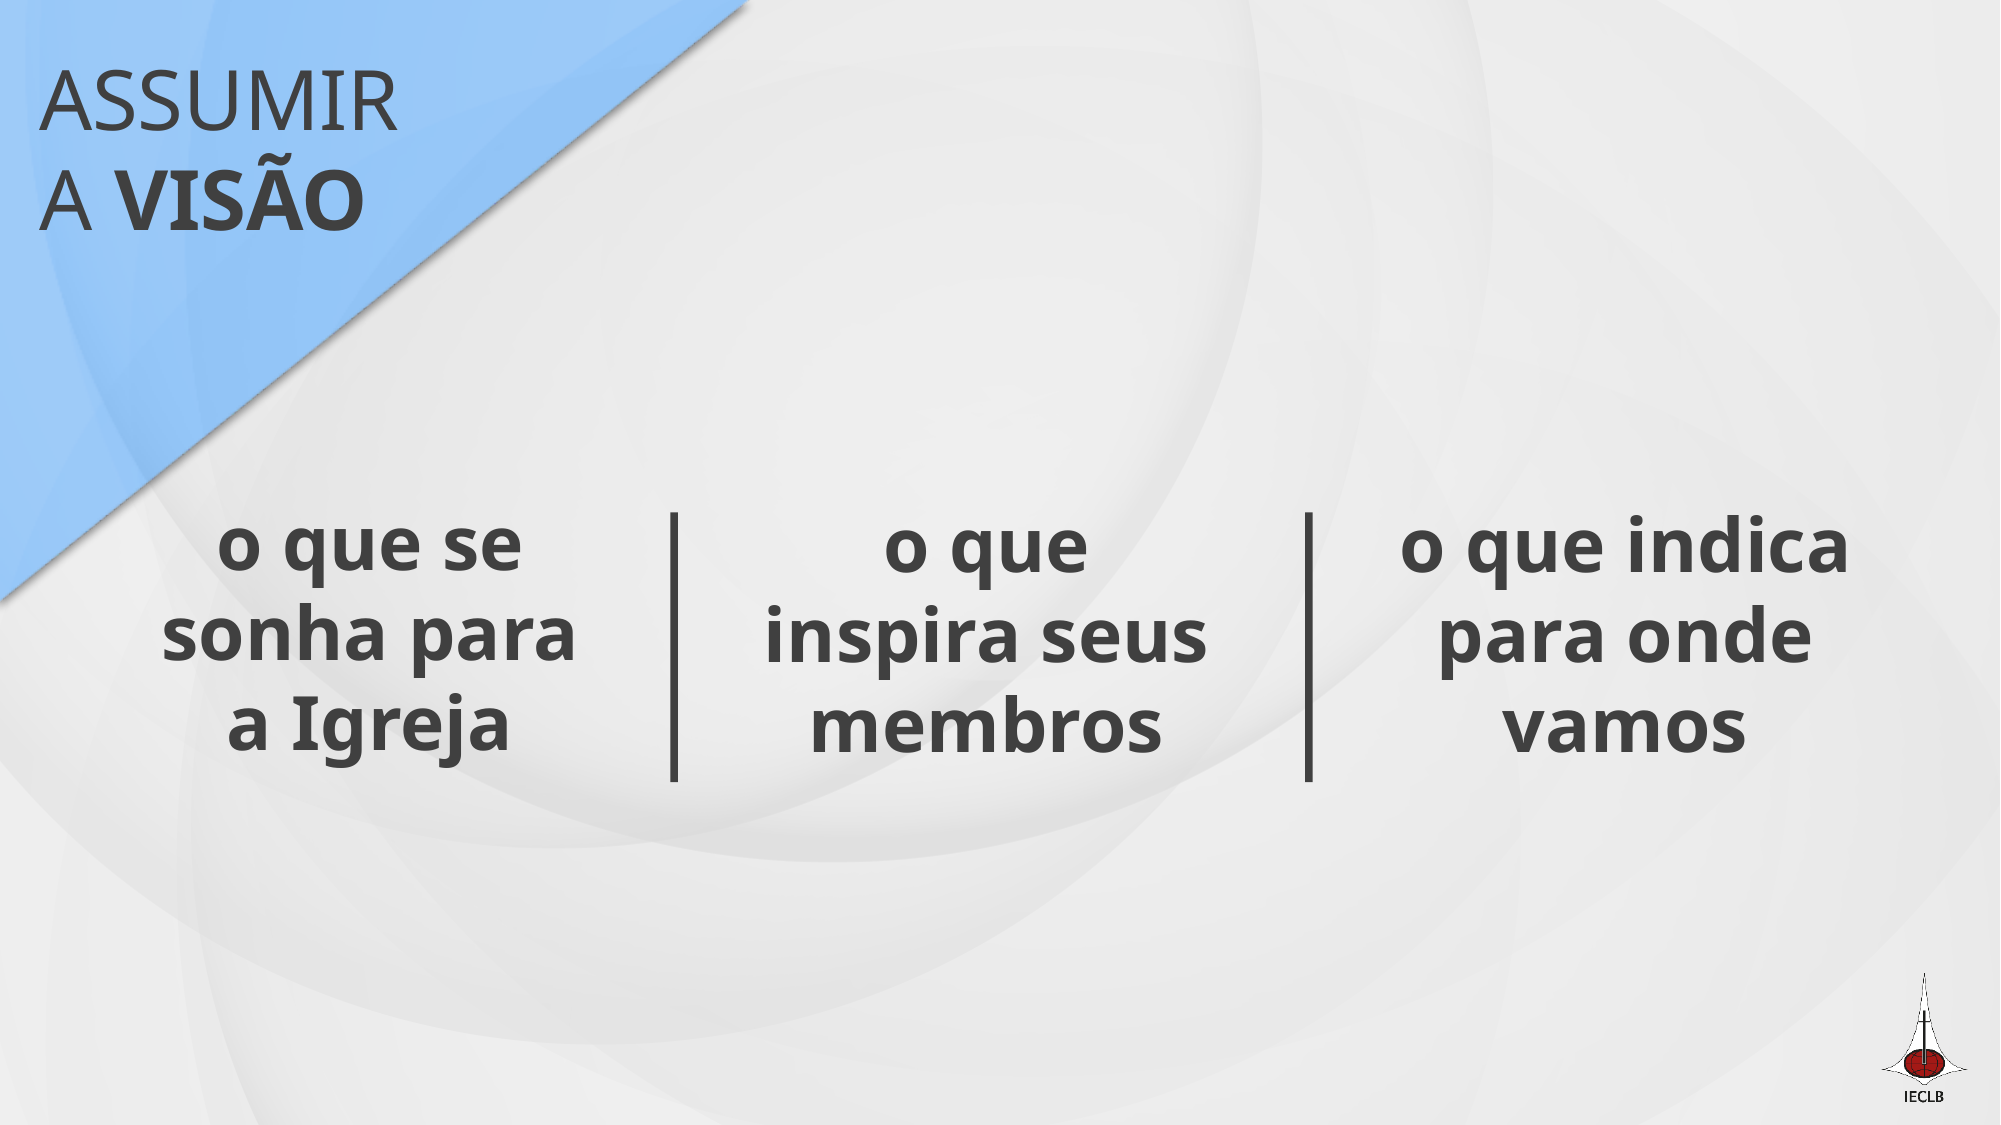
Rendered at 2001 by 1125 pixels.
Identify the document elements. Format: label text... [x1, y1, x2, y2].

text_box o que indica para onde vamos [1381, 489, 1871, 766]
text_box [1304, 511, 1314, 783]
text_box [669, 651, 679, 783]
picture [0, 0, 2000, 1125]
text_box o que se sonha para a Igreja [130, 651, 610, 783]
text_box o que inspira seus membros [740, 489, 1233, 783]
